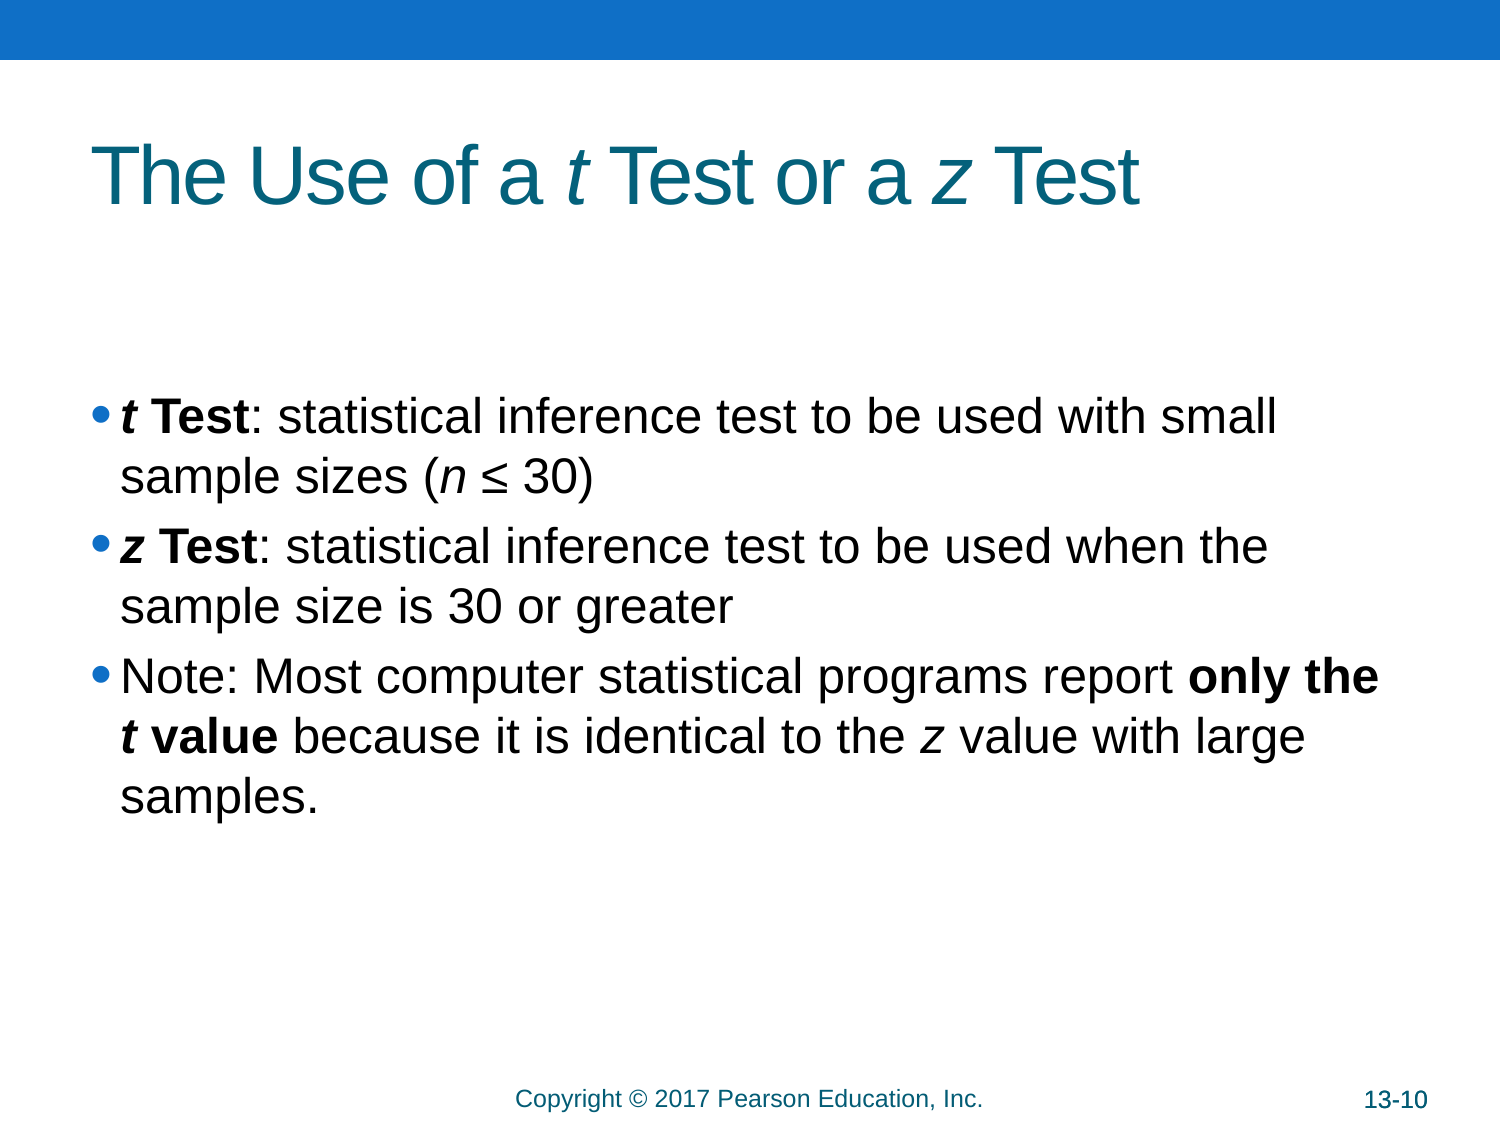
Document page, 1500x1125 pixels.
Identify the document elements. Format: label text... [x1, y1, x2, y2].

list t Test: statistical inference test to be used with small sample sizes (n ≤ 30) z Test: statistical inference test to be used when the sample size is 30 or greater Note: Most computer statistical programs report only the t value because it is identical to the z value with large samples. [75, 376, 1425, 1125]
title The Use of a t Test or a z Test [75, 90, 1425, 253]
